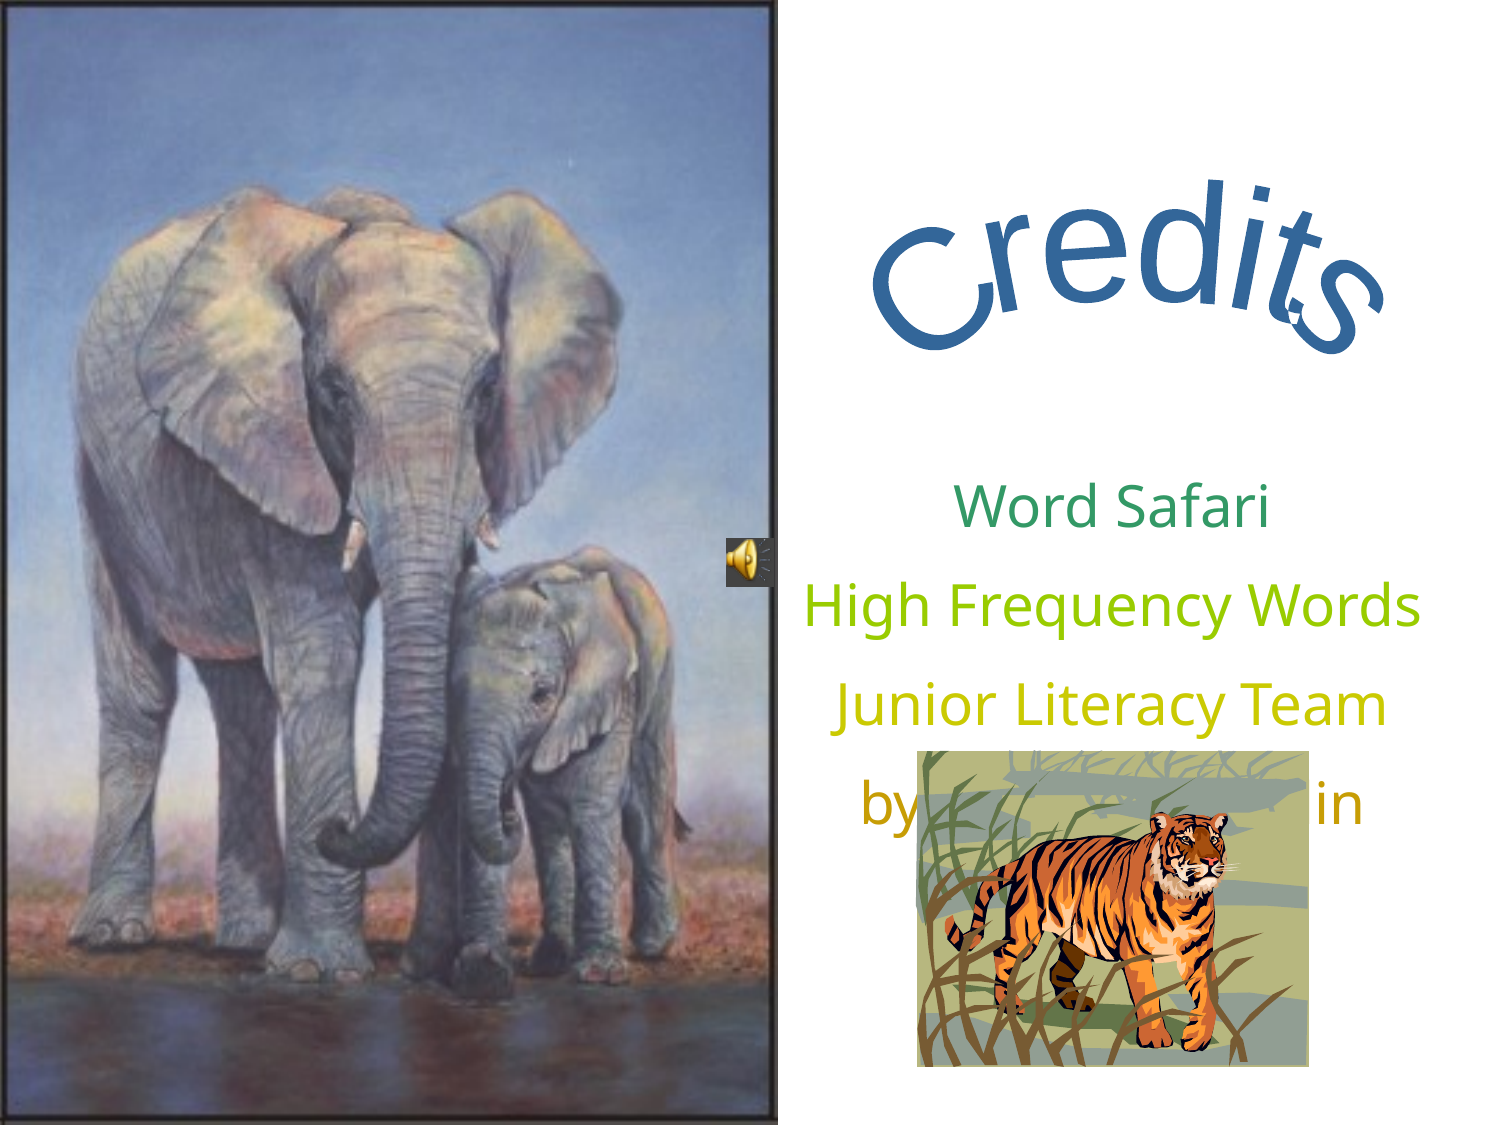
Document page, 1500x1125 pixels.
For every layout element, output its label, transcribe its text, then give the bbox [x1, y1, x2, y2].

picture [0, 0, 778, 1125]
text_box Word Safari High Frequency Words Junior Literacy Team by Bonnie Franklin [782, 362, 1500, 943]
picture [915, 749, 1310, 1068]
